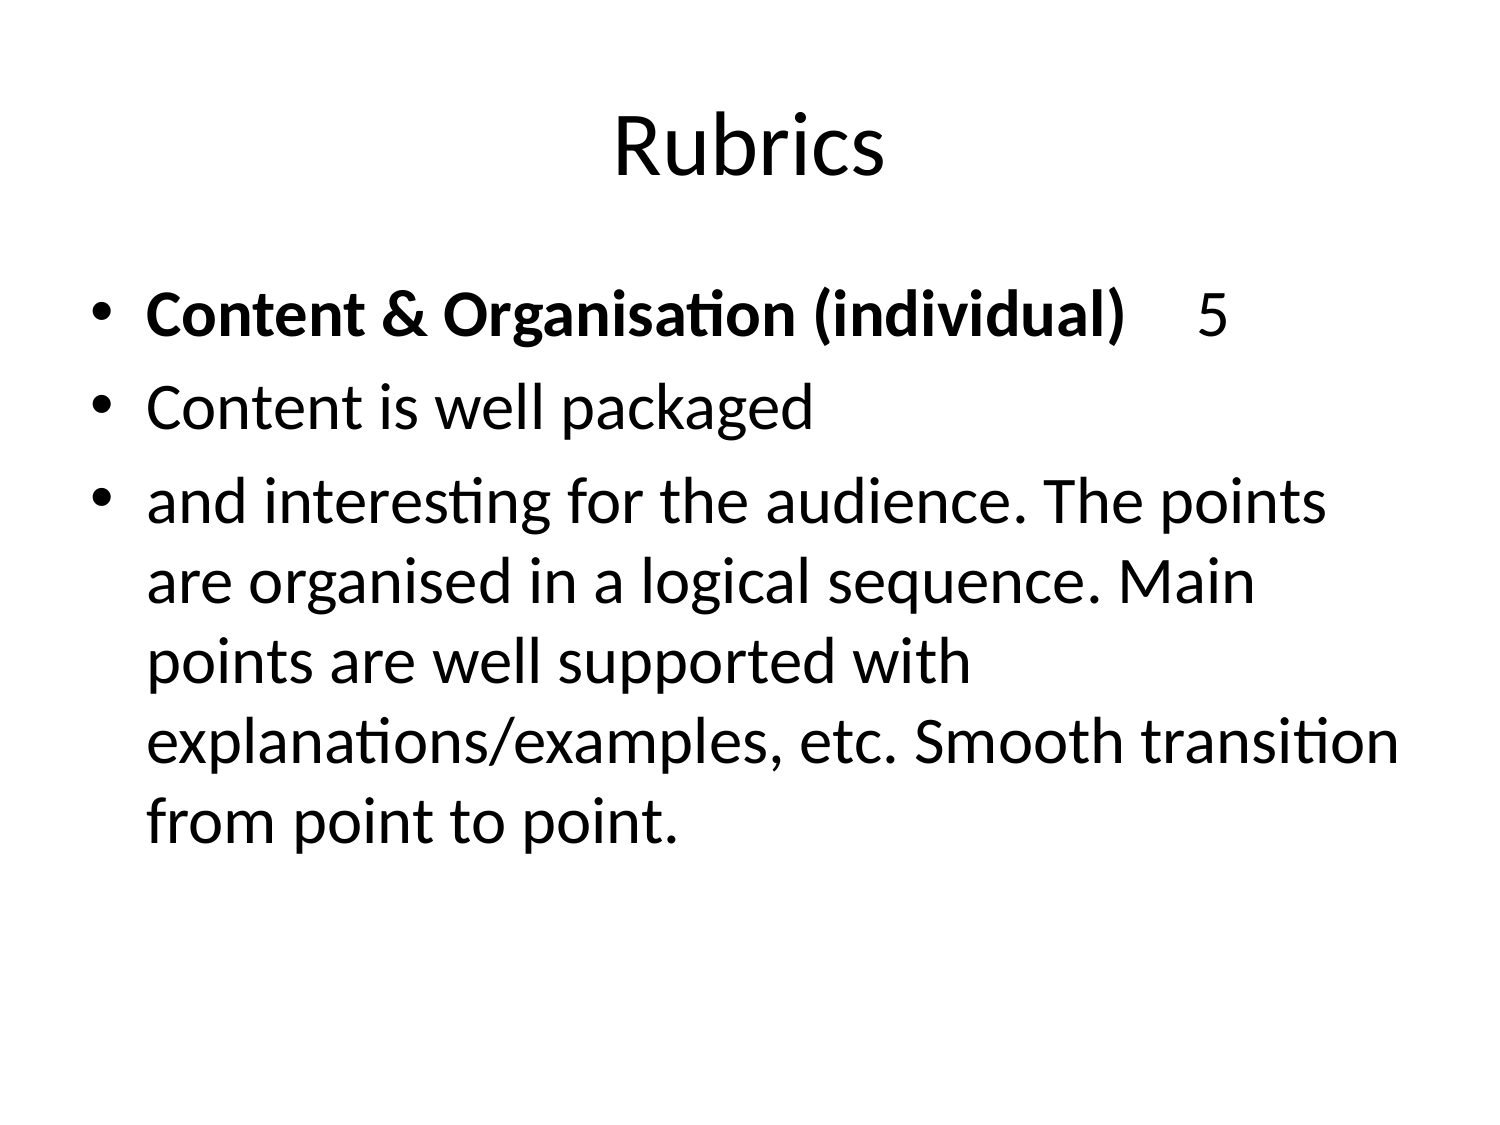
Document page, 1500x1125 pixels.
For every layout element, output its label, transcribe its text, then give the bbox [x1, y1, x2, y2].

title Rubrics [75, 45, 1425, 233]
list Content & Organisation (individual) 5 Content is well packaged and interesting for the audience. The points are organised in a logical sequence. Main points are well supported with explanations/examples, etc. Smooth transition from point to point. [75, 262, 1425, 1005]
